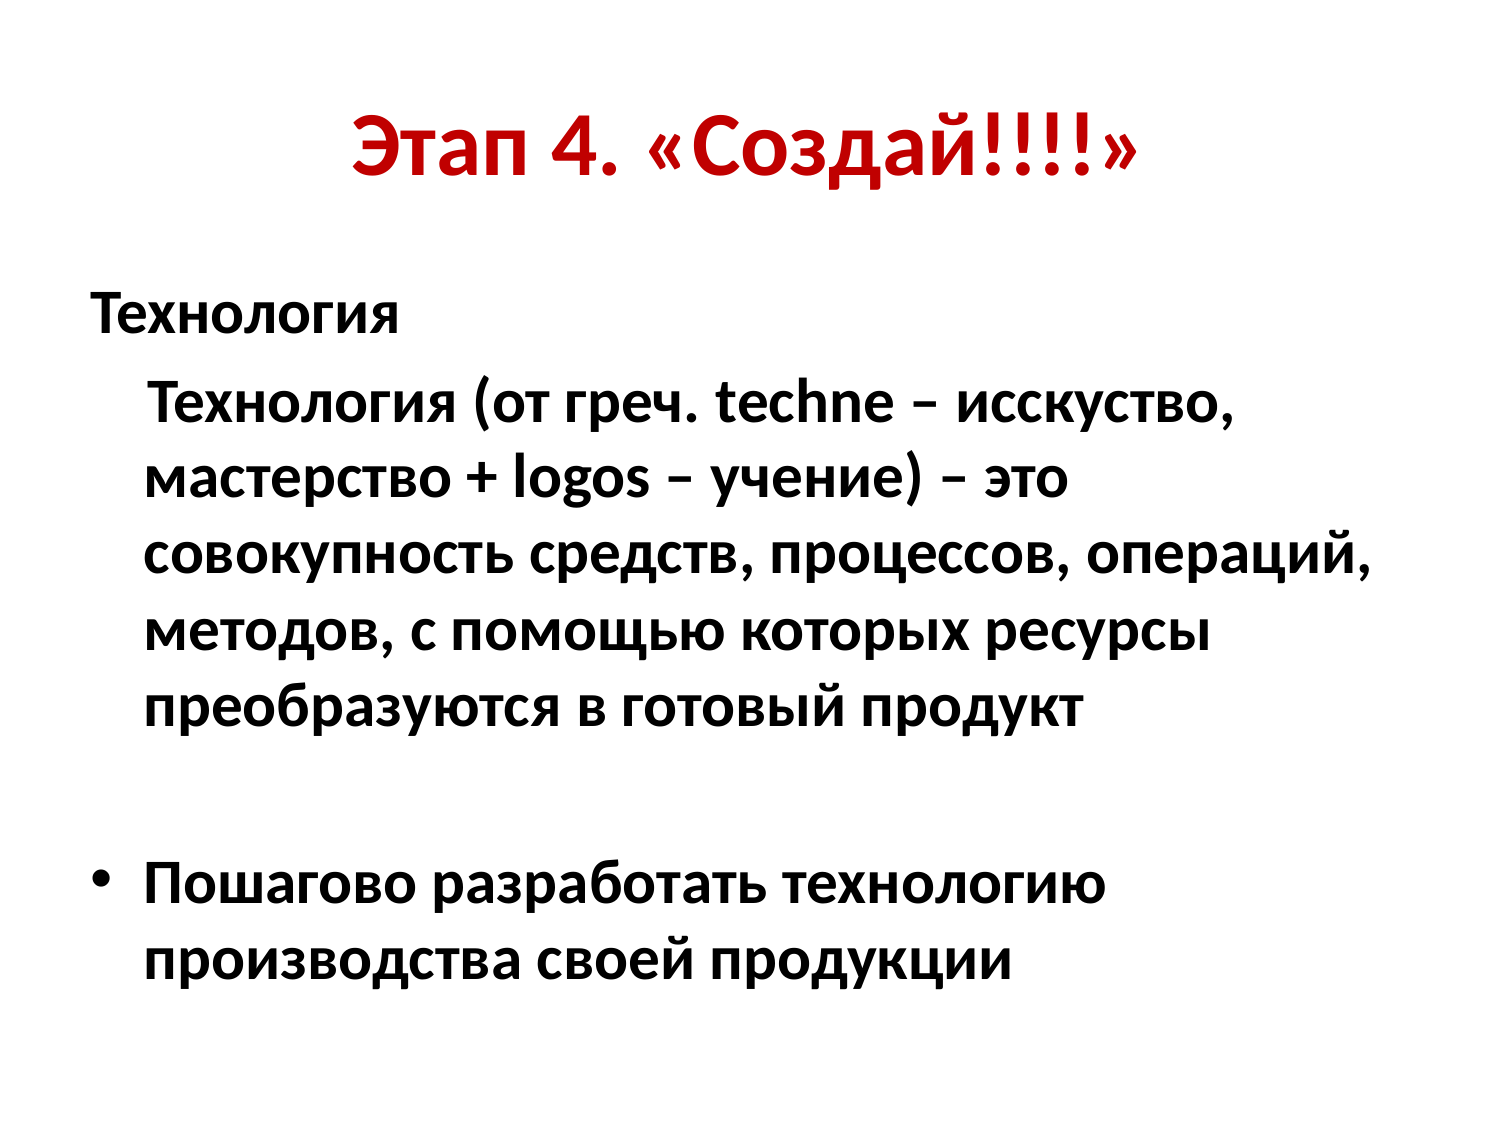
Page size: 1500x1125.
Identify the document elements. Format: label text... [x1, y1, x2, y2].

list Технология Технология (от греч. techne – исскуство, мастерство + logos – учение) – это совокупность средств, процессов, операций, методов, с помощью которых ресурсы преобразуются в готовый продукт Пошагово разработать технологию производства своей продукции [75, 262, 1425, 1005]
title Этап 4. «Создай!!!!» [75, 45, 1425, 233]
